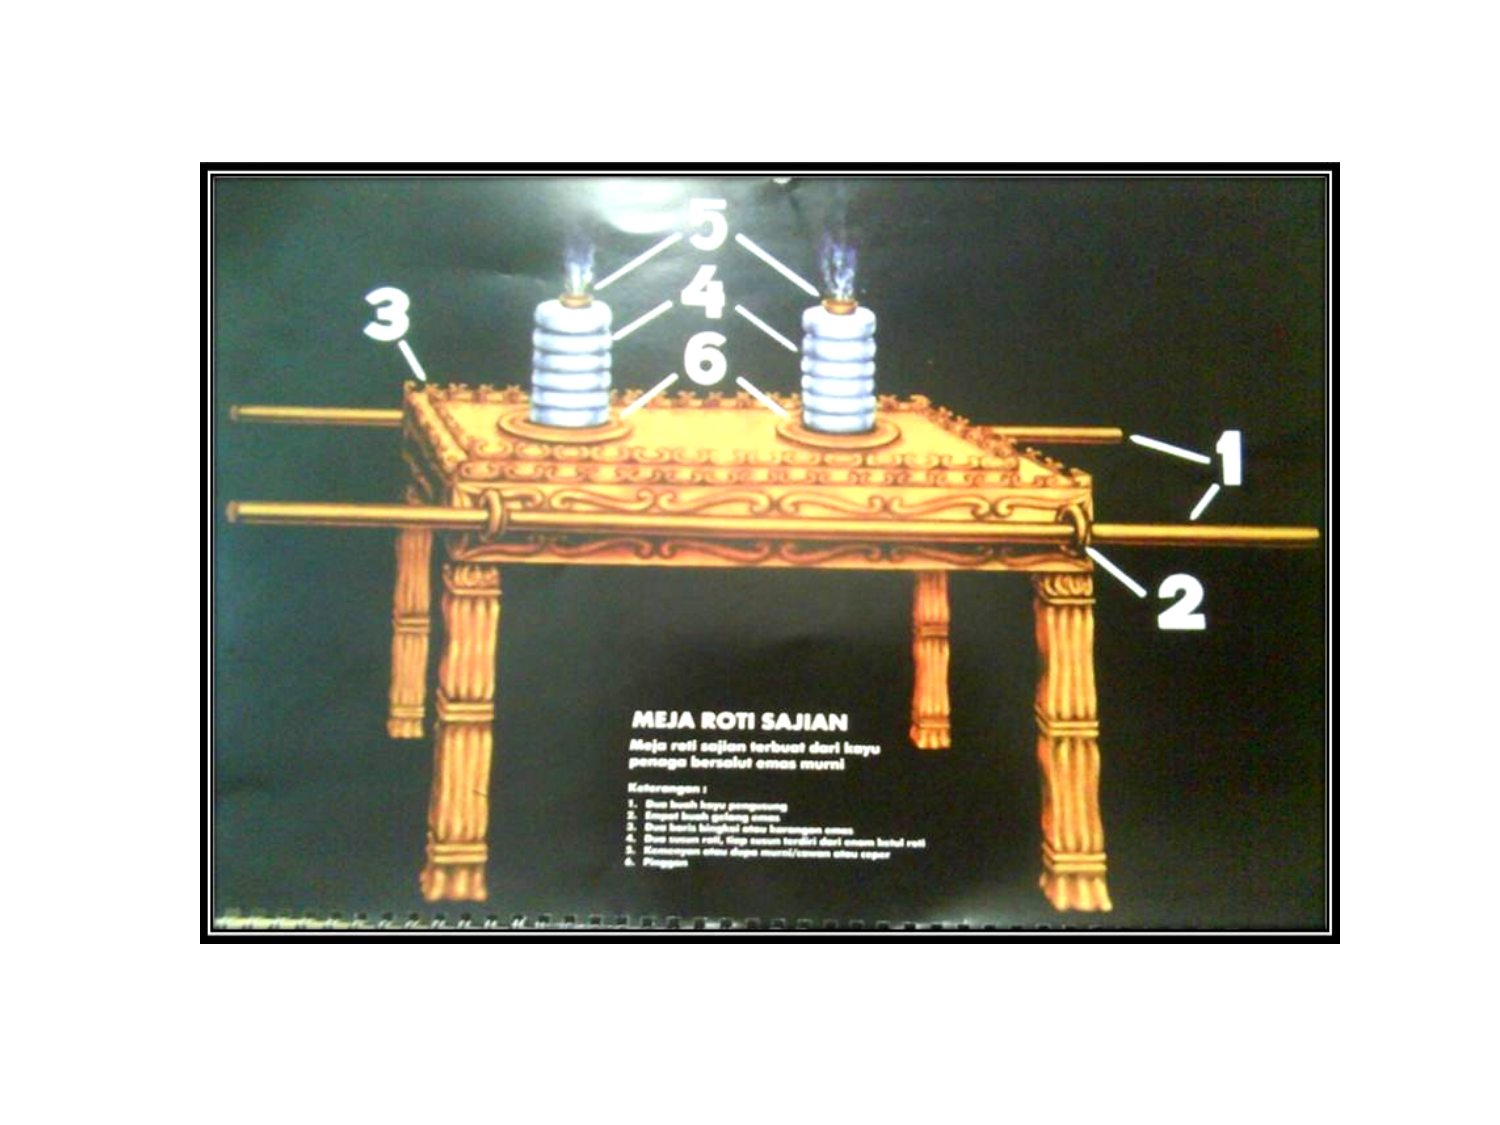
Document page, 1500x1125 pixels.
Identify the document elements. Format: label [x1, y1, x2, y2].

picture [199, 162, 1340, 944]
